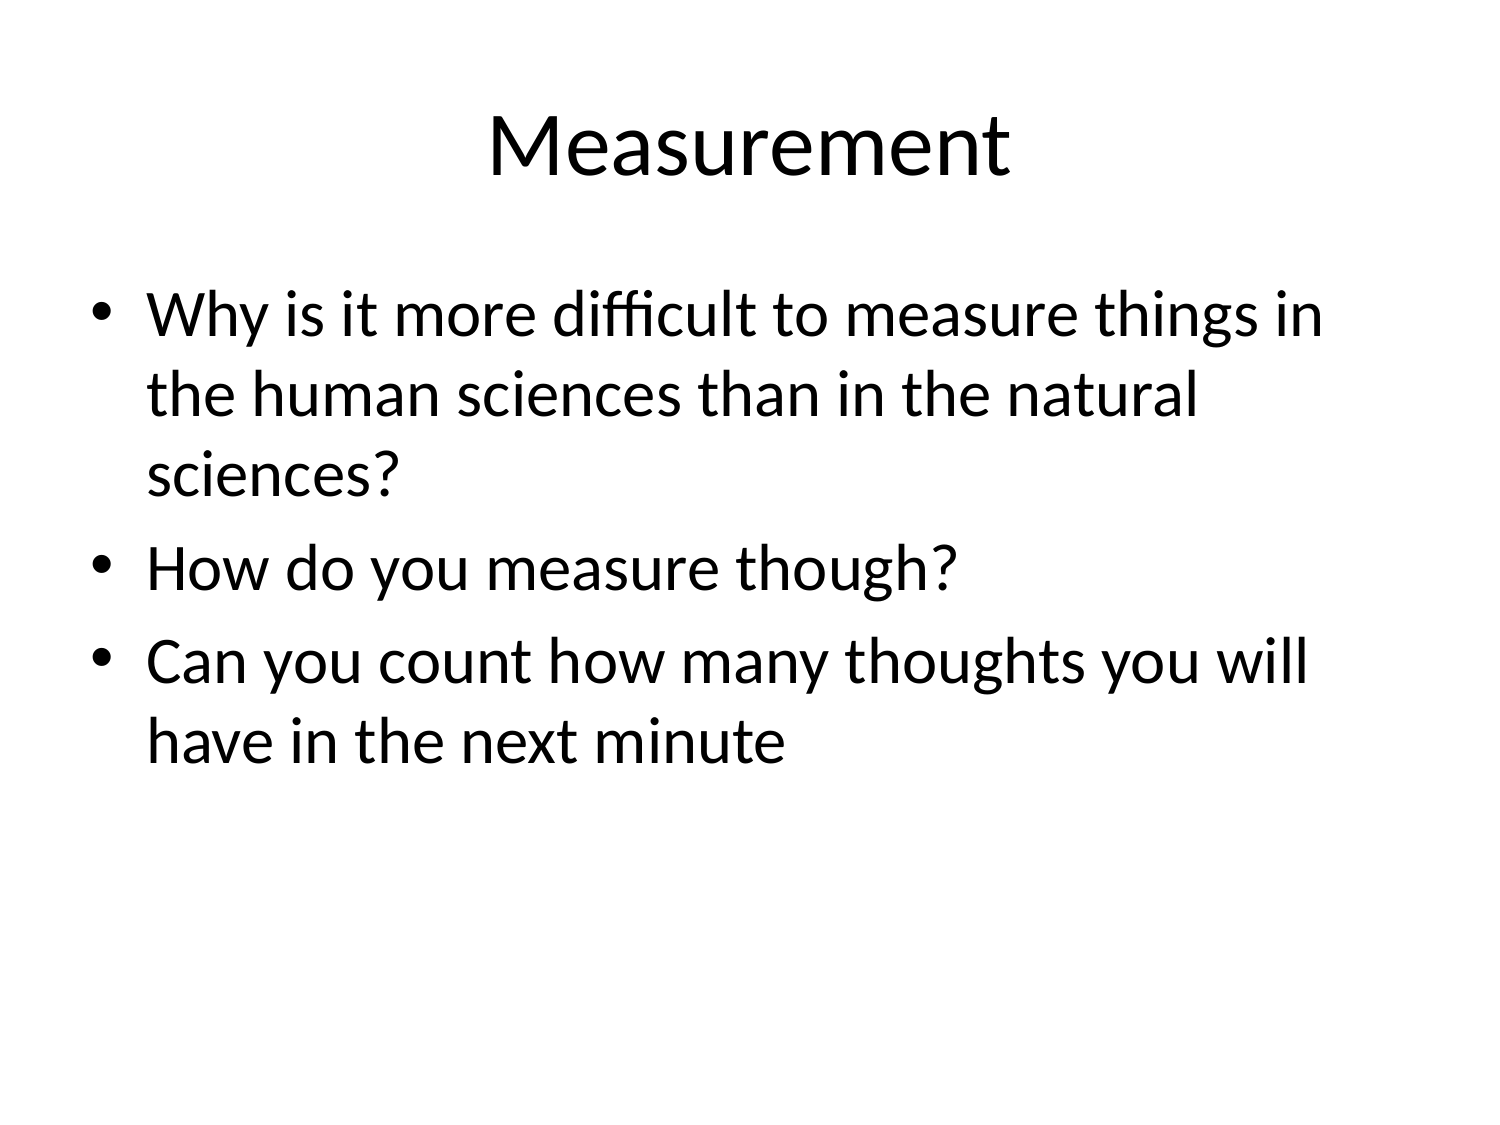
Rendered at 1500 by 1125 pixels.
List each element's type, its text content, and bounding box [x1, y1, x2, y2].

title Measurement [75, 45, 1425, 233]
list Why is it more difficult to measure things in the human sciences than in the natural sciences? How do you measure though? Can you count how many thoughts you will have in the next minute [75, 262, 1425, 1005]
